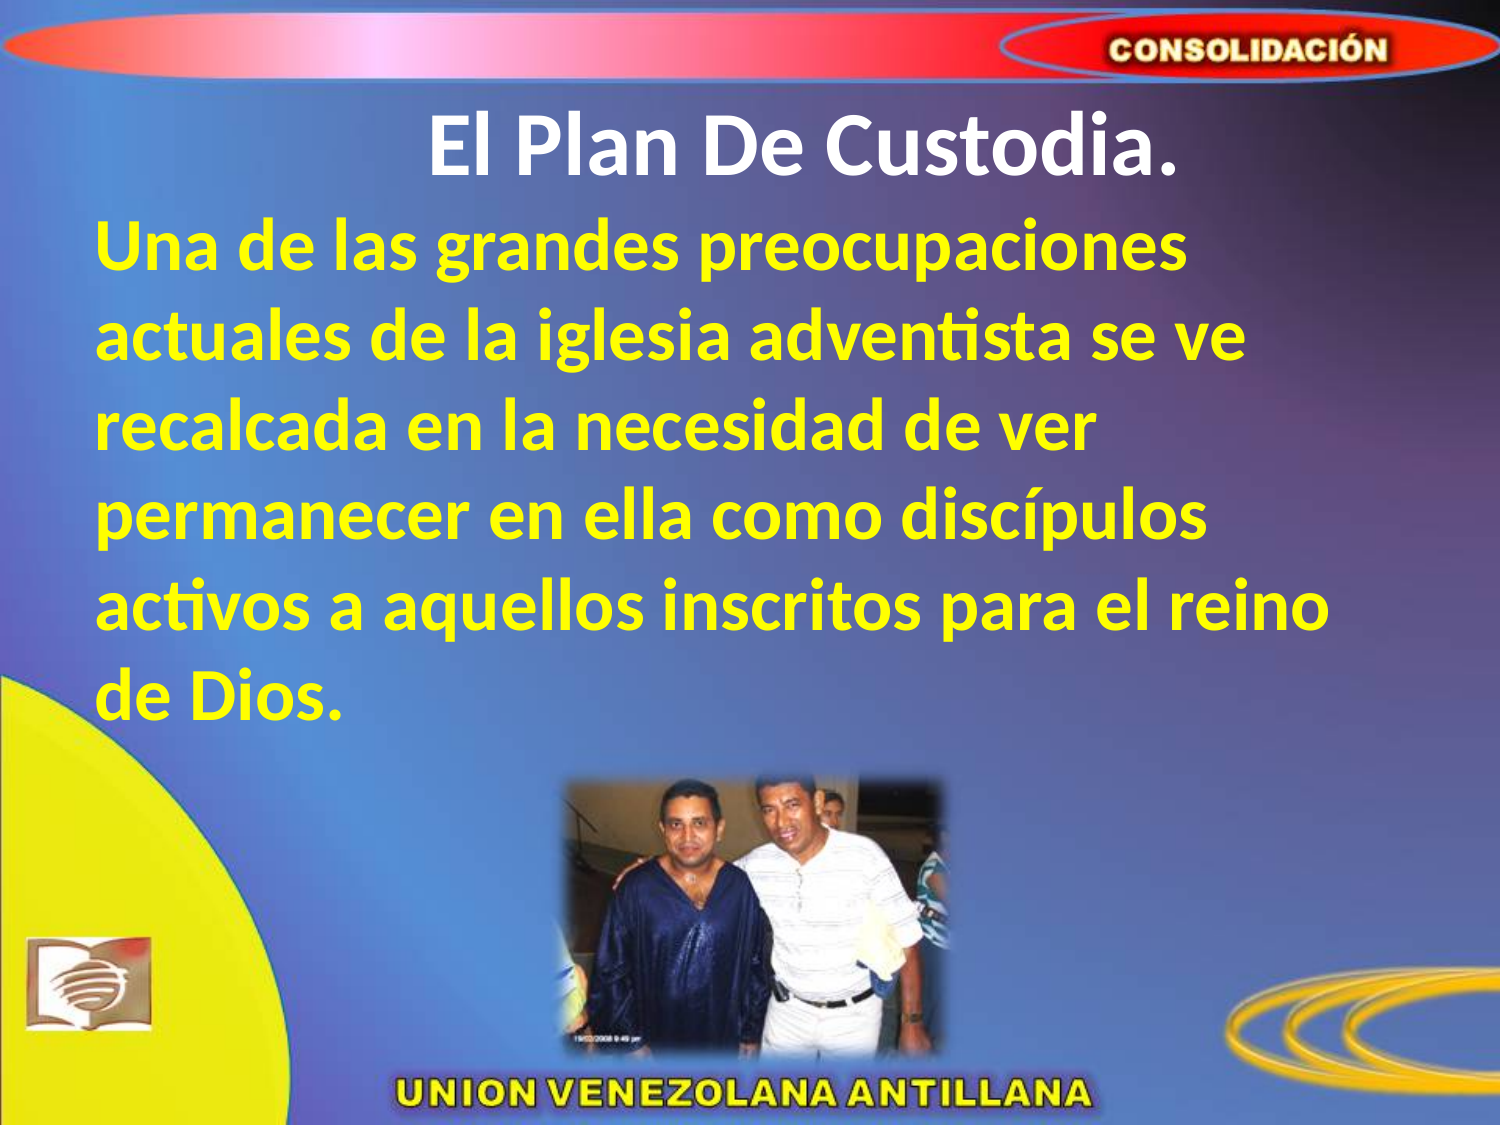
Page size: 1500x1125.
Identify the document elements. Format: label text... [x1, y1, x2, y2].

picture [0, 0, 1500, 1125]
title El Plan De Custodia. [75, 45, 1425, 233]
list Una de las grandes preocupaciones actuales de la iglesia adventista se ve recalcada en la necesidad de ver permanecer en ella como discípulos activos a aquellos inscritos para el reino de Dios. [23, 187, 1418, 930]
